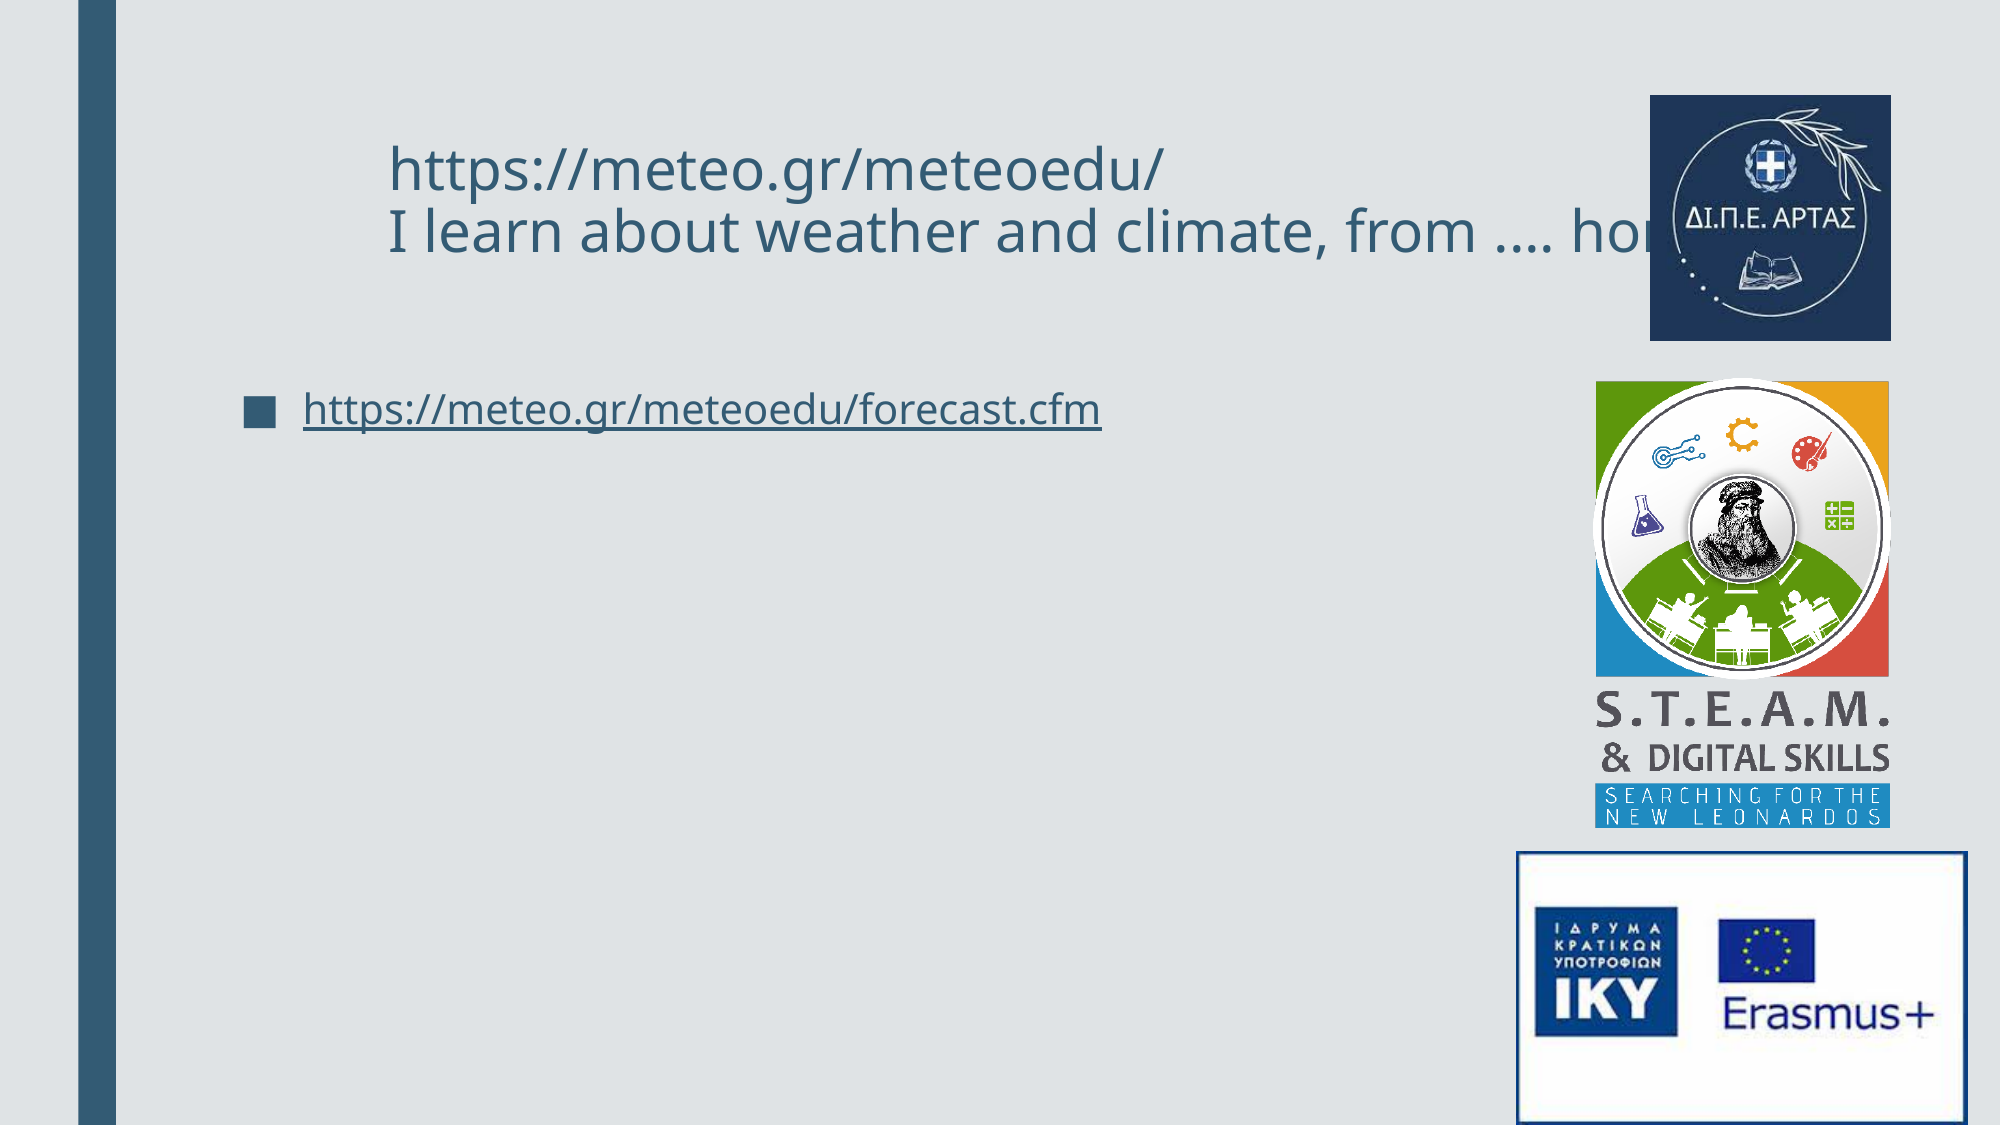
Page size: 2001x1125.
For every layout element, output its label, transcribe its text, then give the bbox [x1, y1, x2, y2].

picture [1593, 378, 1891, 828]
picture [1516, 851, 1968, 1125]
picture [1650, 94, 1891, 341]
title https://meteo.gr/meteoedu/ I learn about weather and climate, from .... home [373, 133, 1650, 254]
list https://meteo.gr/meteoedu/forecast.cfm [224, 374, 1801, 963]
